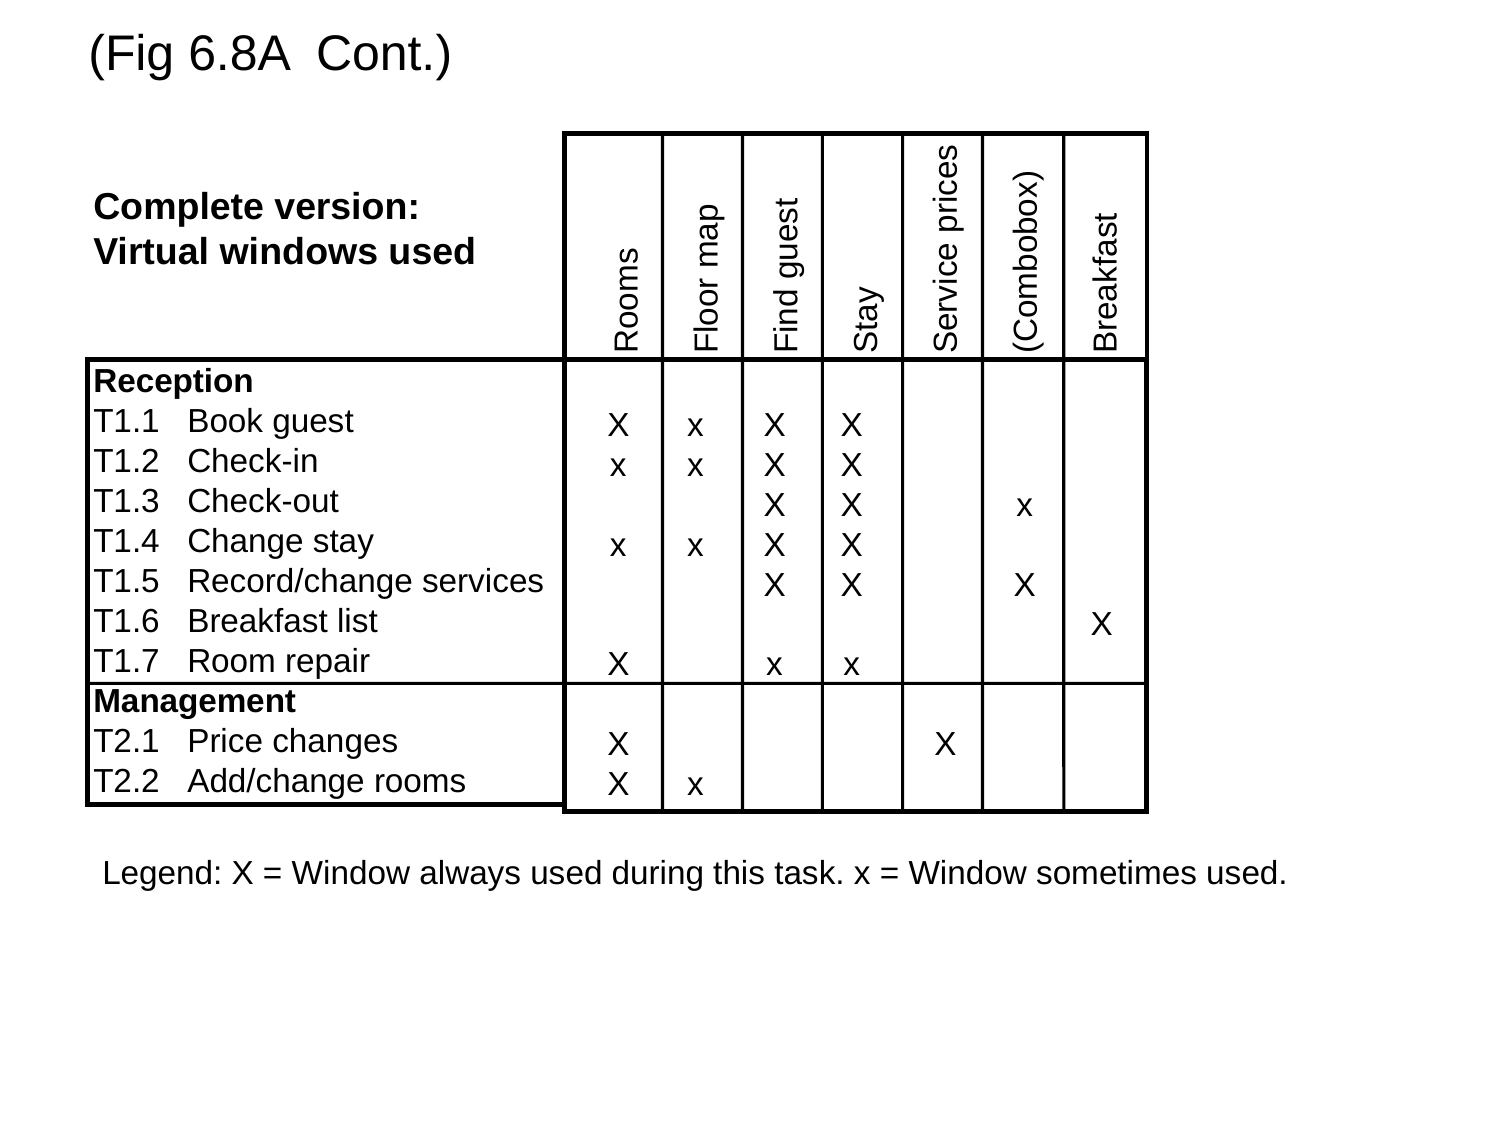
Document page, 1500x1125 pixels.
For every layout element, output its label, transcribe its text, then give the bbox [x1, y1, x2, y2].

text_box (Fig 6.8A Cont.) [73, 12, 1059, 88]
text_box Rooms Floor map Find guest Stay Service prices (Combobox) Breakfast [903, 133, 982, 359]
text_box X x X X x x X X X X x x x X X X X X X X x x X X X x [663, 359, 742, 683]
text_box Rooms Floor map Find guest Stay Service prices (Combobox) Breakfast [1064, 133, 1147, 359]
text_box X x X X x x X X X X x x x X X X X X X X x x X X X x [564, 359, 662, 683]
text_box Rooms Floor map Find guest Stay Service prices (Combobox) Breakfast [743, 133, 822, 359]
text_box Reception T1.1 Book guest T1.2 Check-in T1.3 Check-out T1.4 Change stay T1.5 Record/change services T1.6 Breakfast list T1.7 Room repair Management T2.1 Price changes T2.2 Add/change rooms [87, 684, 564, 805]
text_box X x X X x x X X X X x x x X X X X X X X x x X X X x [663, 684, 742, 812]
text_box X x X X x x X X X X x x x X X X X X X X x x X X X x [1064, 684, 1147, 812]
text_box Complete version: Virtual windows used [87, 181, 483, 278]
text_box X x X X x x X X X X x x x X X X X X X X x x X X X x [903, 359, 982, 683]
text_box X x X X x x X X X X x x x X X X X X X X x x X X X x [743, 684, 822, 812]
text_box Reception T1.1 Book guest T1.2 Check-in T1.3 Check-out T1.4 Change stay T1.5 Record/change services T1.6 Breakfast list T1.7 Room repair Management T2.1 Price changes T2.2 Add/change rooms [87, 359, 564, 683]
text_box X x X X x x X X X X x x x X X X X X X X x x X X X x [1064, 359, 1147, 683]
text_box X x X X x x X X X X x x x X X X X X X X x x X X X x [564, 684, 662, 812]
text_box X x X X x x X X X X x x x X X X X X X X x x X X X x [983, 684, 1063, 812]
text_box X x X X x x X X X X x x x X X X X X X X x x X X X x [743, 359, 822, 683]
text_box Rooms Floor map Find guest Stay Service prices (Combobox) Breakfast [983, 133, 1063, 359]
text_box X x X X x x X X X X x x x X X X X X X X x x X X X x [823, 684, 902, 812]
text_box Legend: X = Window always used during this task. x = Window sometimes used. [87, 843, 1305, 899]
text_box X x X X x x X X X X x x x X X X X X X X x x X X X x [983, 359, 1063, 683]
text_box Rooms Floor map Find guest Stay Service prices (Combobox) Breakfast [823, 133, 902, 359]
text_box Rooms Floor map Find guest Stay Service prices (Combobox) Breakfast [564, 133, 662, 359]
text_box X x X X x x X X X X x x x X X X X X X X x x X X X x [903, 684, 982, 812]
text_box X x X X x x X X X X x x x X X X X X X X x x X X X x [823, 359, 902, 683]
text_box Rooms Floor map Find guest Stay Service prices (Combobox) Breakfast [663, 133, 742, 359]
